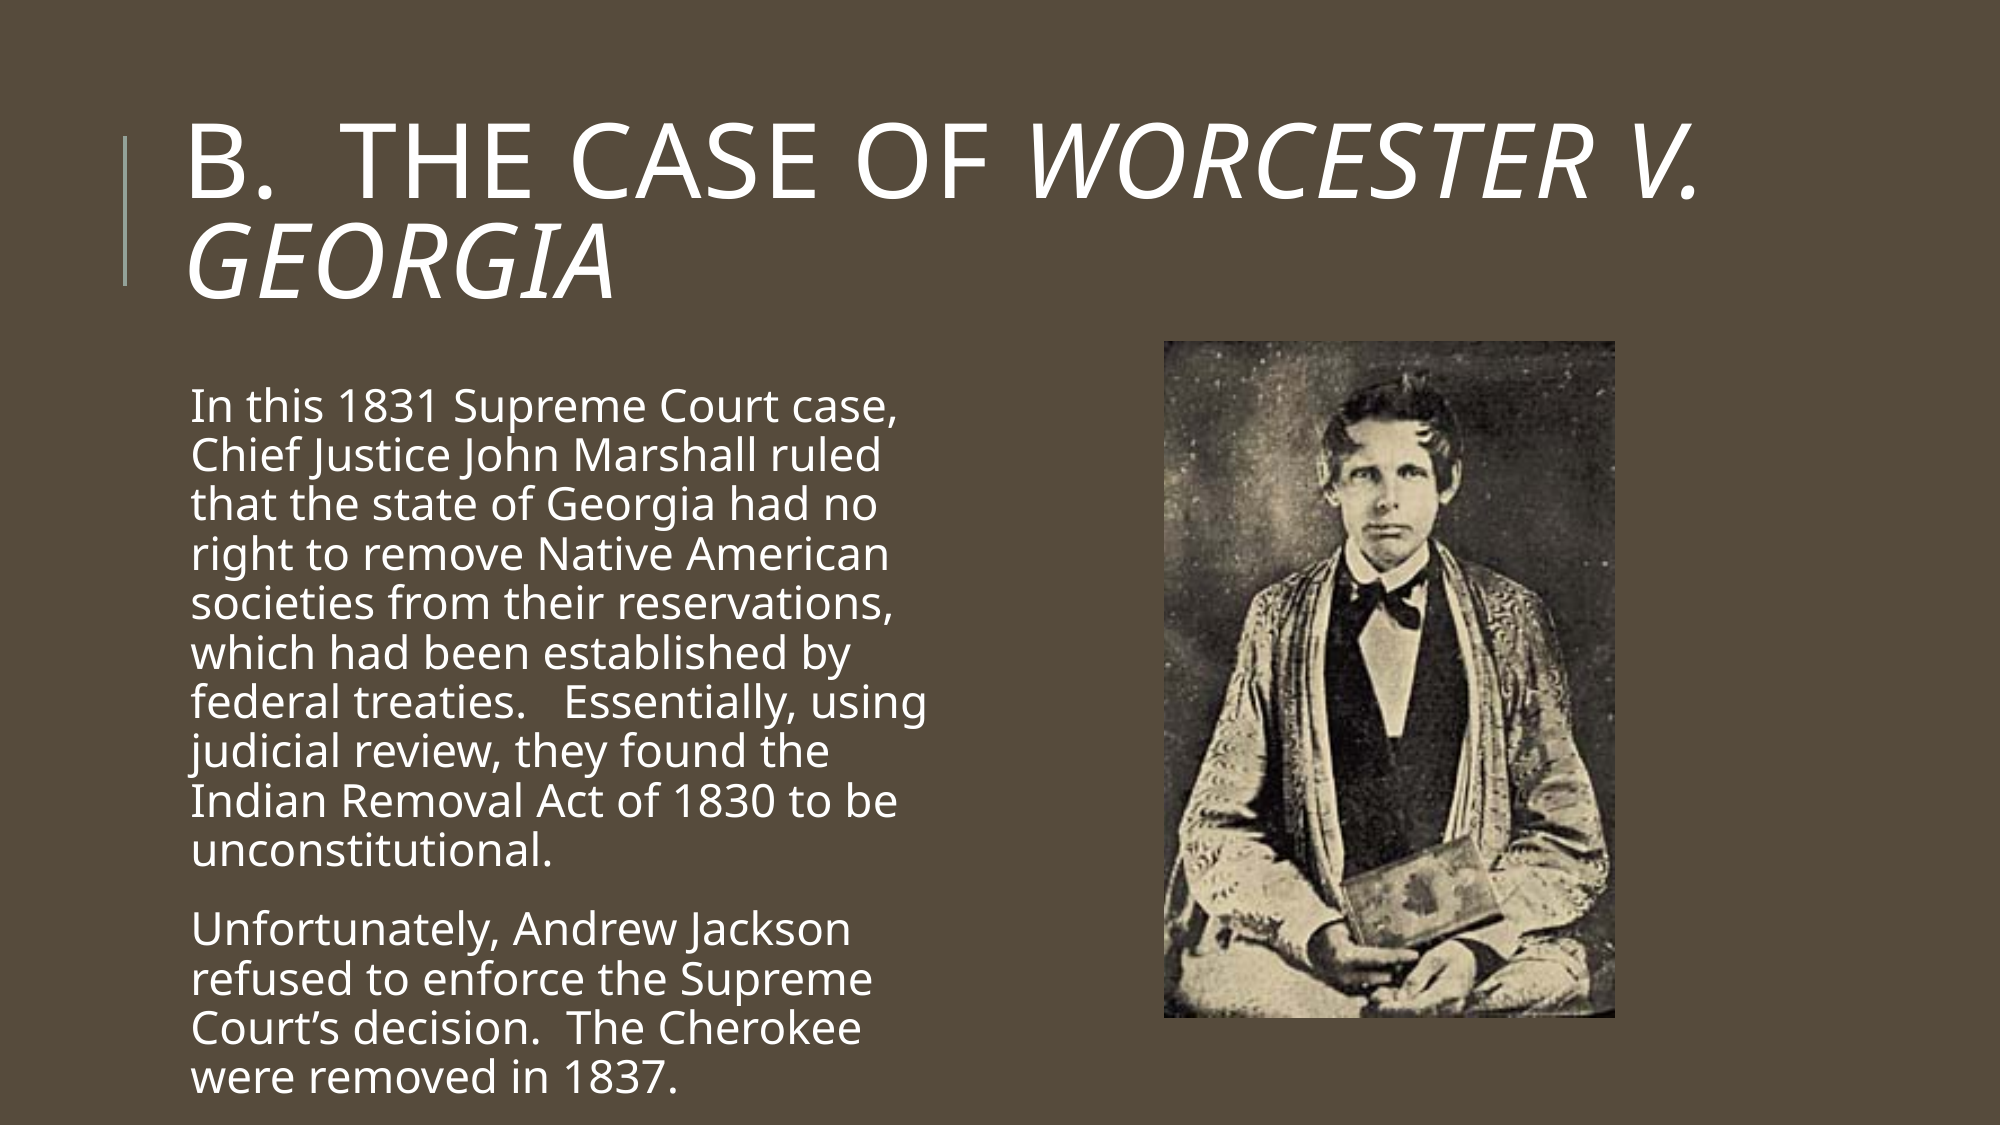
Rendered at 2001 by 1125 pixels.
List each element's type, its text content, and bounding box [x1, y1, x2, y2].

title B. The case of Worcester V. Georgia [168, 96, 1763, 342]
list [1163, 341, 1615, 1018]
list In this 1831 Supreme Court case, Chief Justice John Marshall ruled that the state of Georgia had no right to remove Native American societies from their reservations, which had been established by federal treaties. Essentially, using judicial review, they found the Indian Removal Act of 1830 to be unconstitutional. Unfortunately, Andrew Jackson refused to enforce the Supreme Court’s decision. The Cherokee were removed in 1837. [168, 375, 948, 1035]
